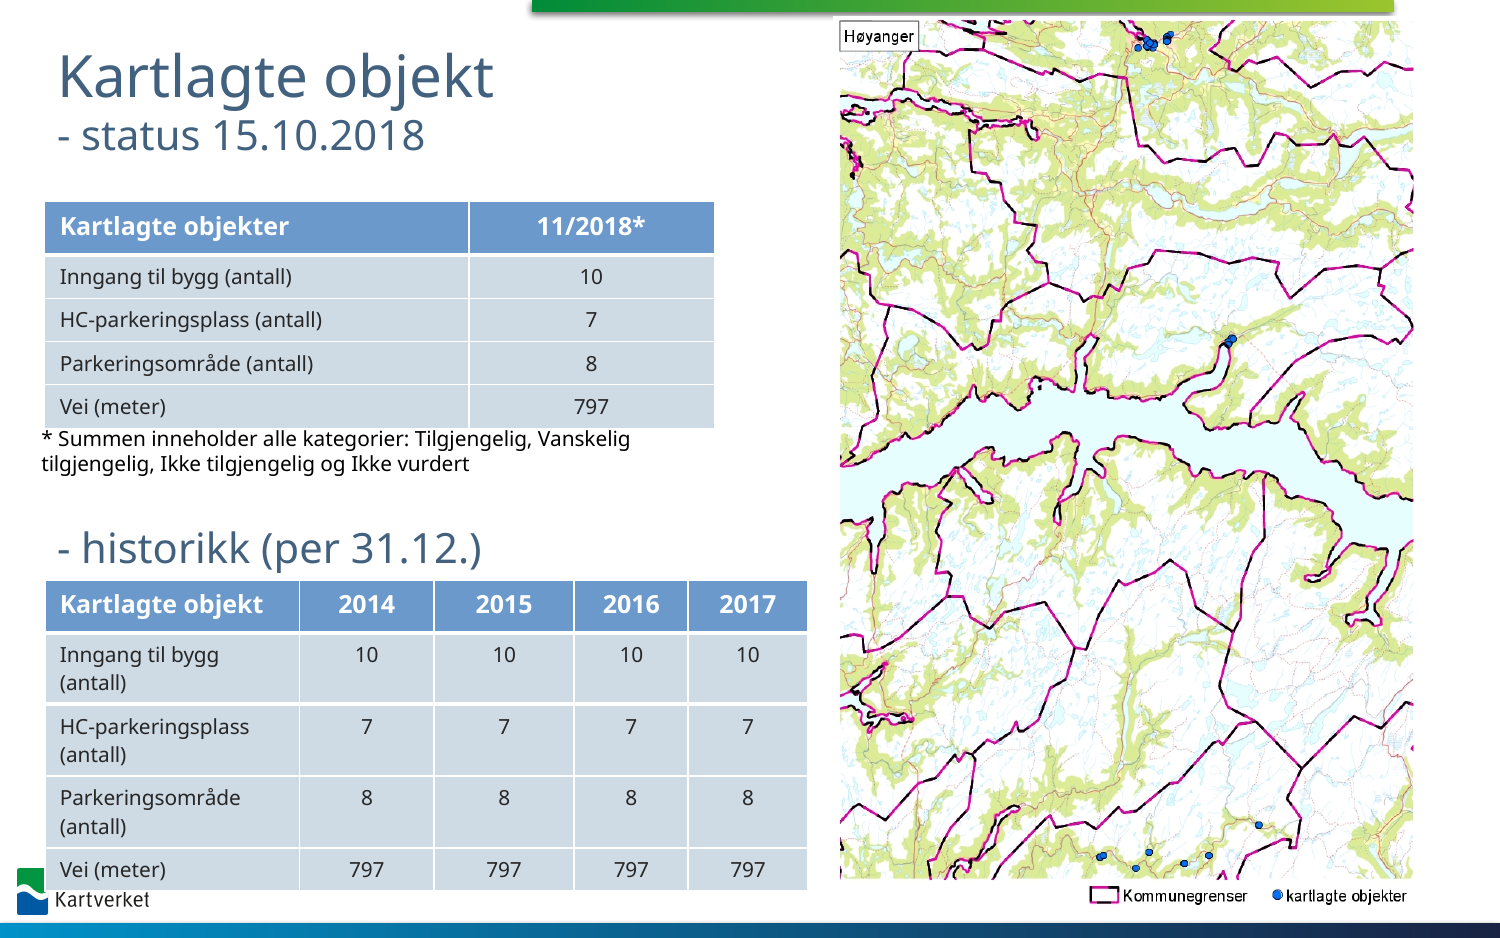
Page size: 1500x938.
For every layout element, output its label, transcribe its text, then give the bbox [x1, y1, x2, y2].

table_cell 8 [689, 777, 807, 847]
table_cell HC-parkeringsplass (antall) [46, 706, 299, 775]
table_cell 7 [435, 706, 573, 775]
table_header 11/2018* [470, 202, 714, 253]
table_cell 7 [689, 706, 807, 775]
table_cell 10 [300, 635, 433, 702]
table_cell Parkeringsområde (antall) [46, 777, 299, 847]
table_cell HC-parkeringsplass (antall) [45, 299, 468, 341]
table_cell 797 [470, 385, 714, 428]
table_cell 7 [575, 706, 687, 775]
text_box Kartlagte objekt - status 15.10.2018 [42, 24, 828, 167]
table_header 2015 [435, 581, 573, 631]
table_cell 7 [300, 706, 433, 775]
table_header Kartlagte objekt [46, 581, 299, 631]
table_cell Vei (meter) [46, 849, 299, 890]
table_cell 10 [575, 635, 687, 702]
table_cell 10 [470, 257, 714, 298]
table_cell 797 [435, 849, 573, 890]
table_cell 8 [300, 777, 433, 847]
table_cell Parkeringsområde (antall) [45, 342, 468, 384]
table_cell Inngang til bygg (antall) [45, 257, 468, 298]
table_cell Vei (meter) [45, 385, 468, 417]
table_header 2017 [689, 581, 807, 631]
picture [833, 16, 1419, 913]
table_header 2014 [300, 581, 433, 631]
table_cell 797 [300, 849, 433, 890]
table_cell 8 [435, 777, 573, 847]
table_cell 797 [689, 849, 807, 890]
table_cell 8 [470, 342, 714, 384]
table_cell 10 [689, 635, 807, 702]
table_header Kartlagte objekter [45, 202, 468, 253]
table_header 2016 [575, 581, 687, 631]
table_cell 8 [575, 777, 687, 847]
table_cell Inngang til bygg (antall) [46, 635, 299, 702]
table_cell 7 [470, 299, 714, 341]
text_box * Summen inneholder alle kategorier: Tilgjengelig, Vanskelig tilgjengelig, Ikke tilgjengelig og Ikke vurdert [26, 417, 711, 483]
text_box - historikk (per 31.12.) [42, 496, 828, 580]
table_cell 797 [575, 849, 687, 890]
table_cell 10 [435, 635, 573, 702]
